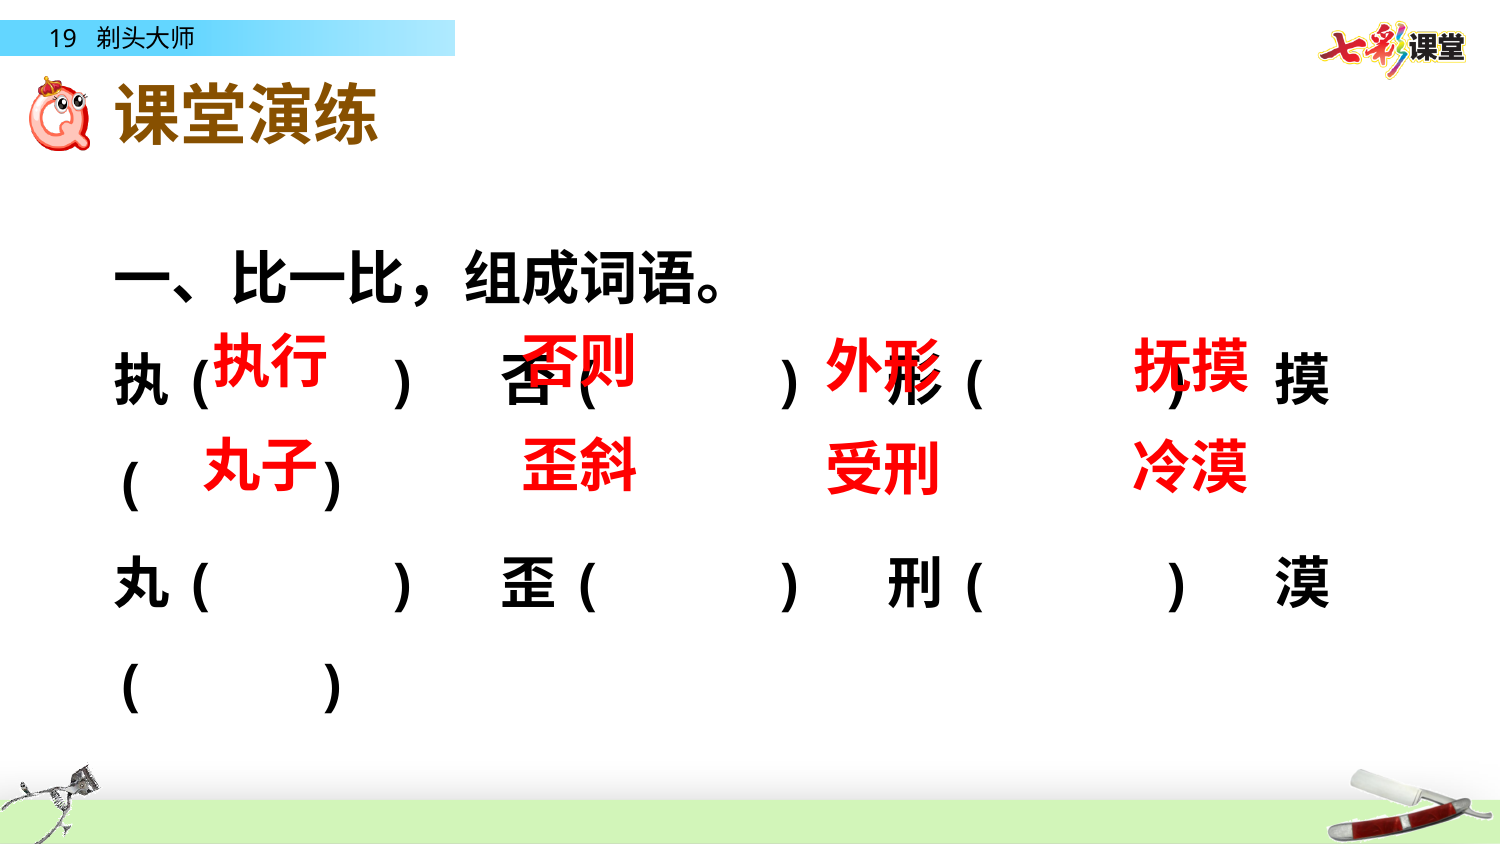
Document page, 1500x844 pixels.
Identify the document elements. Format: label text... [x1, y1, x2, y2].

text_box 课堂演练 [102, 67, 420, 159]
text_box 歪斜 [477, 422, 742, 504]
text_box 外形 [781, 323, 967, 405]
text_box 抚摸 [1089, 323, 1274, 405]
picture [1306, 732, 1499, 844]
picture [0, 730, 122, 844]
text_box 否则 [477, 318, 663, 400]
picture [1316, 20, 1468, 80]
picture [29, 75, 90, 152]
text_box 一、比一比，组成词语。 执( ) 否( ) 形( ) 摸( ) 丸( ) 歪( ) 刑( ) 漠( ) [102, 200, 1352, 722]
text_box 冷漠 [1087, 424, 1352, 506]
text_box 受刑 [781, 426, 1046, 508]
